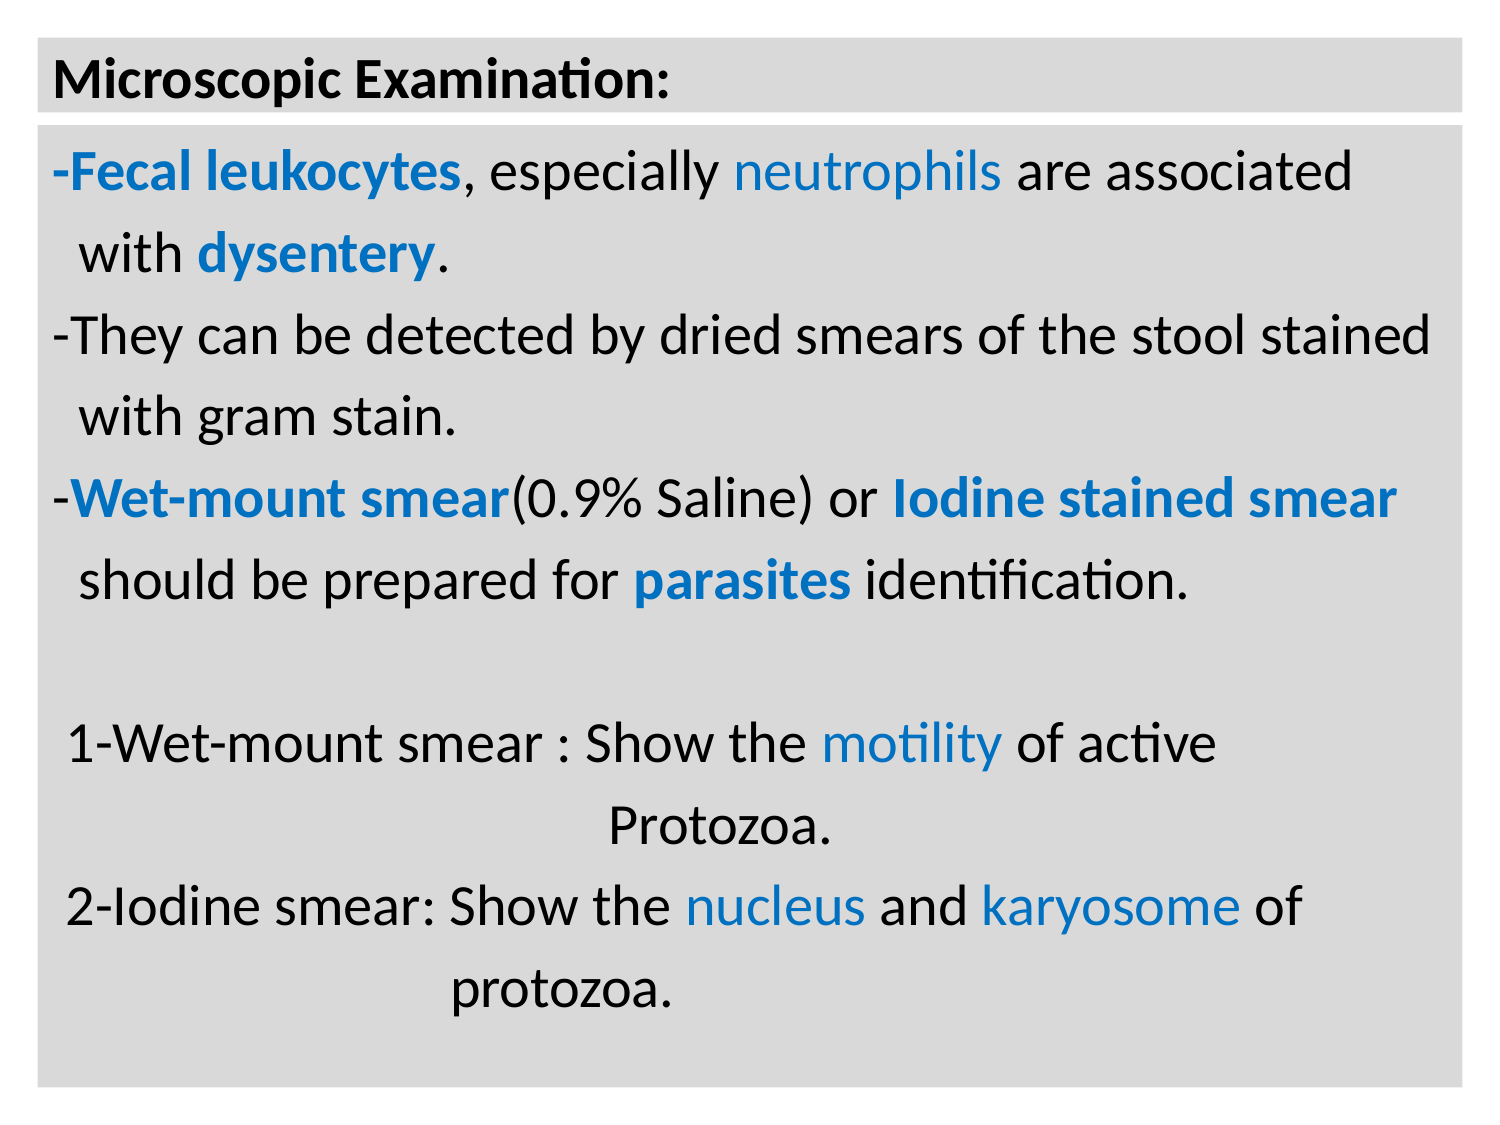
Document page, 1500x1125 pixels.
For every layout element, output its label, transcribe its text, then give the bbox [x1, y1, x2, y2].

title Microscopic Examination: [37, 37, 1463, 113]
subtitle -Fecal leukocytes, especially neutrophils are associated with dysentery. -They can be detected by dried smears of the stool stained with gram stain. -Wet-mount smear(0.9% Saline) or Iodine stained smear should be prepared for parasites identification. 1-Wet-mount smear : Show the motility of active Protozoa. 2-Iodine smear: Show the nucleus and karyosome of protozoa. [37, 125, 1463, 1088]
